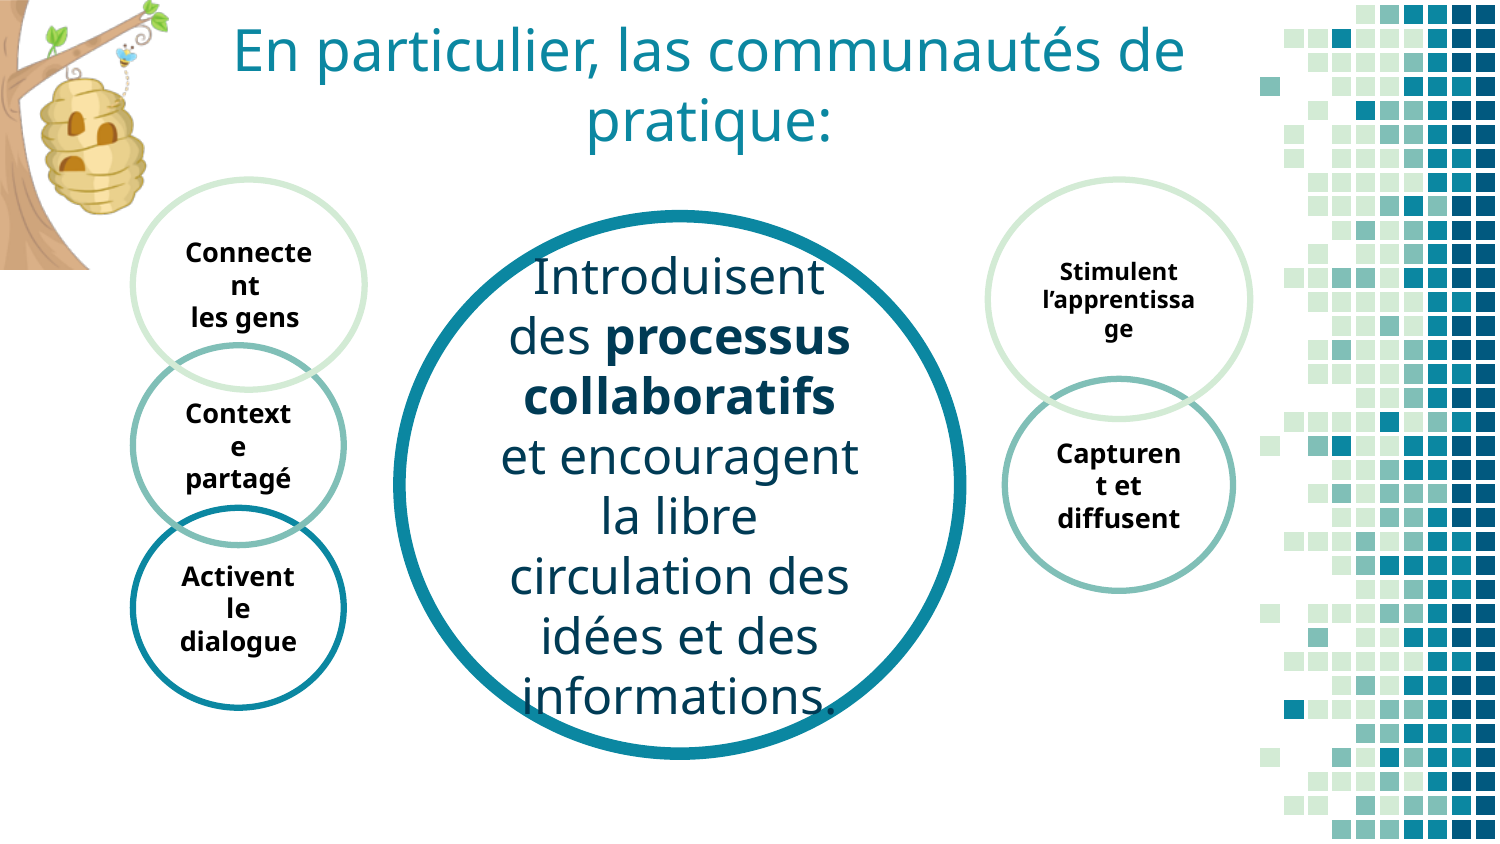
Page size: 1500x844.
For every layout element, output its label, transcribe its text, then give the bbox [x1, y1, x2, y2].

text_box Capturent et diffusent [1004, 401, 1234, 591]
text_box Activent le dialogue [132, 527, 344, 708]
text_box Introduisent des processus collaboratifs et encouragent la libre circulation des idées et des informations. [399, 216, 961, 754]
text_box Connectent les gens [132, 179, 365, 390]
picture [0, 0, 169, 270]
text_box Stimulent l’apprentissage [987, 179, 1251, 420]
text_box Contexte partagé [132, 366, 344, 546]
text_box En particulier, las communautés de pratique: [173, 63, 1284, 169]
